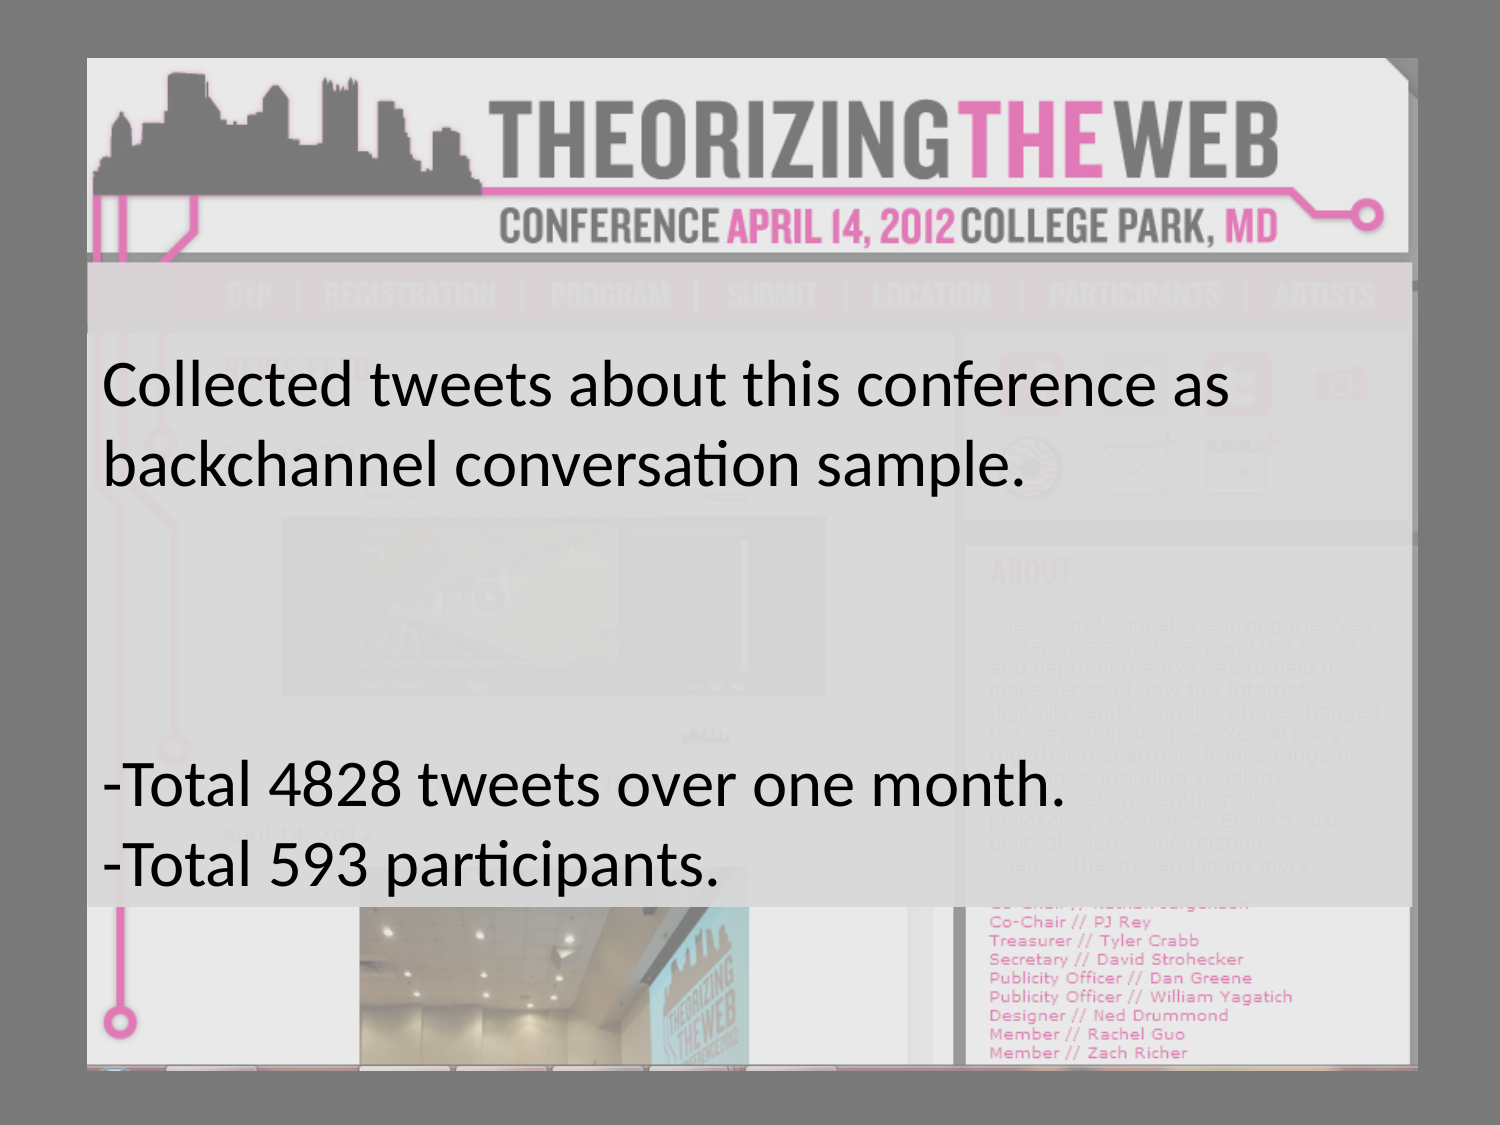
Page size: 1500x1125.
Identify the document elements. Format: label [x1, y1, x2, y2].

picture [87, 57, 1418, 1071]
text_box [0, 0, 1500, 1125]
